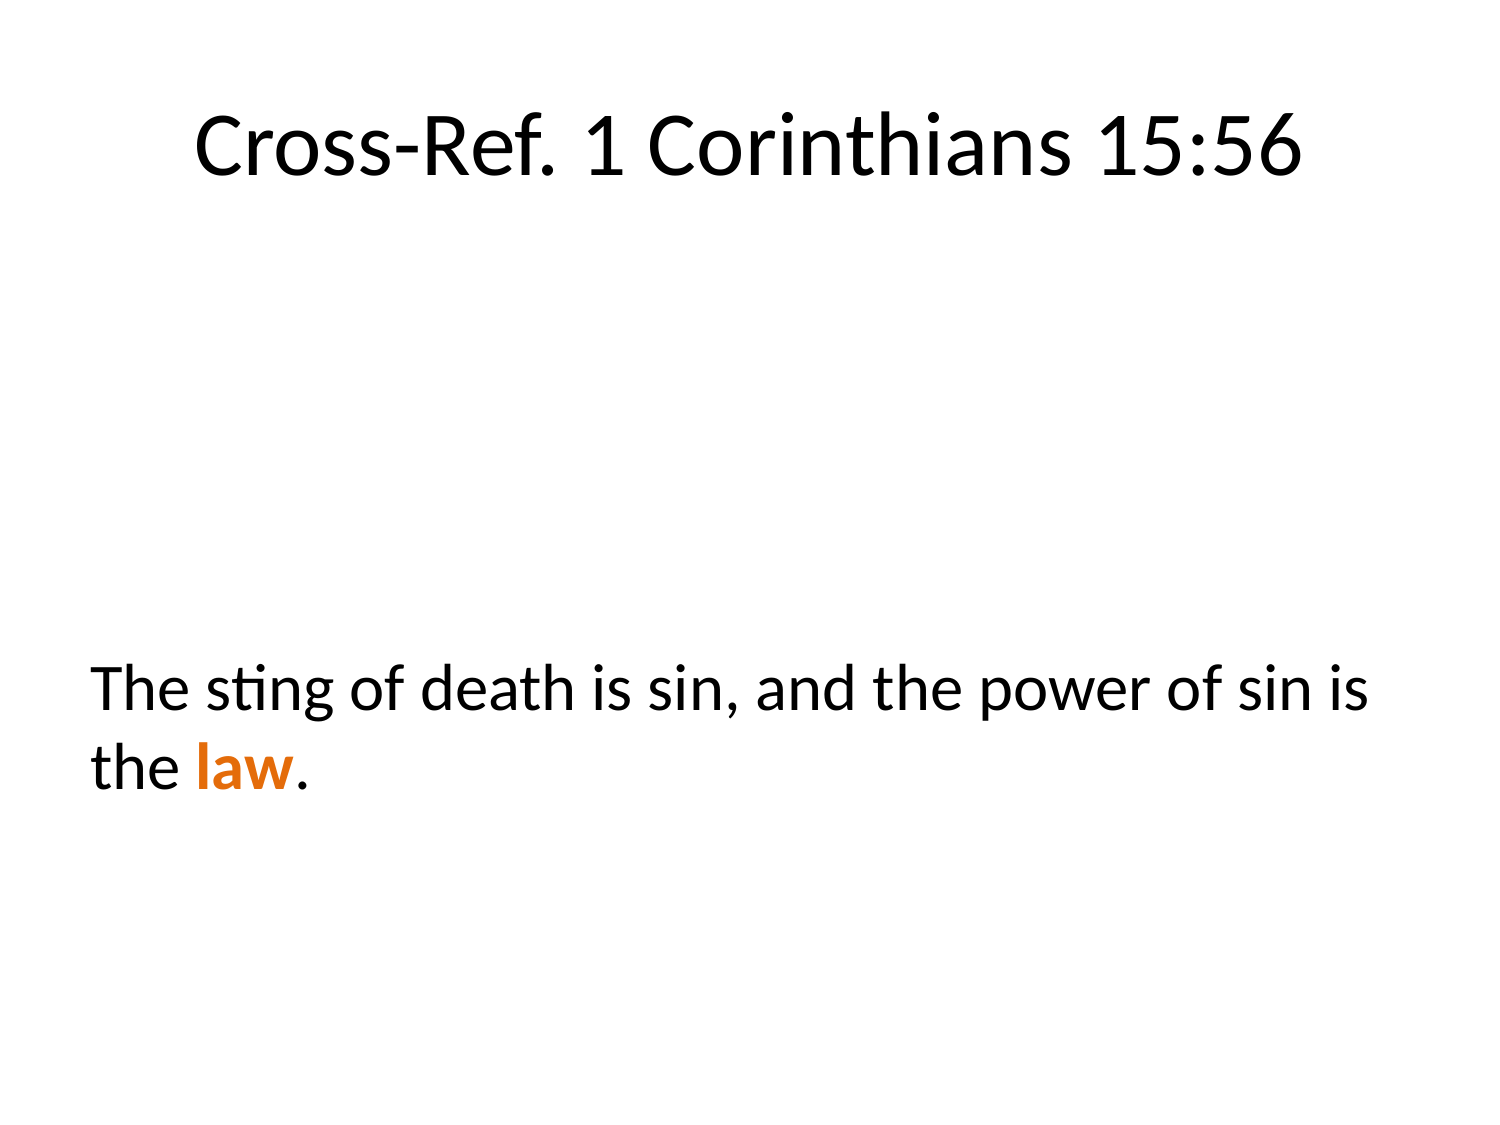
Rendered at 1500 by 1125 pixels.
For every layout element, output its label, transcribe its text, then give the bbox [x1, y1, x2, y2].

list The sting of death is sin, and the power of sin is the law. [75, 262, 1425, 1005]
title Cross-Ref. 1 Corinthians 15:56 [75, 45, 1425, 233]
